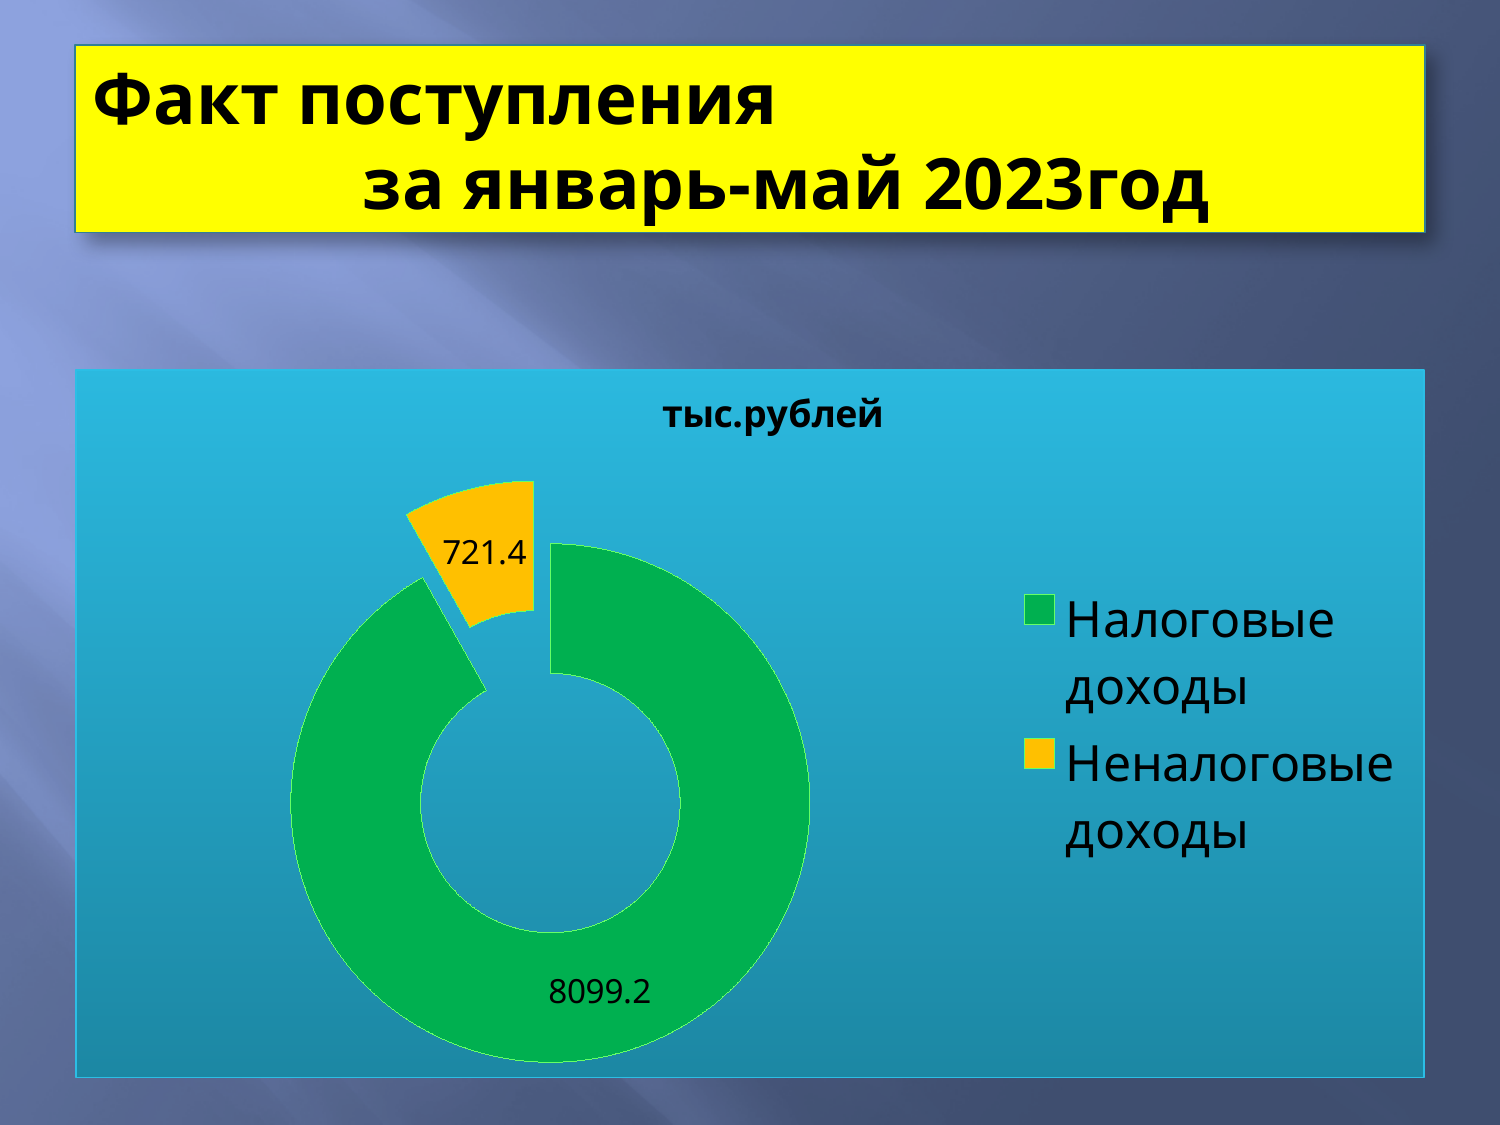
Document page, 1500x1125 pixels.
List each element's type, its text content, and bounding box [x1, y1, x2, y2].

title Факт поступления за январь-май 2023год [74, 44, 1426, 233]
chart [74, 368, 1426, 1079]
